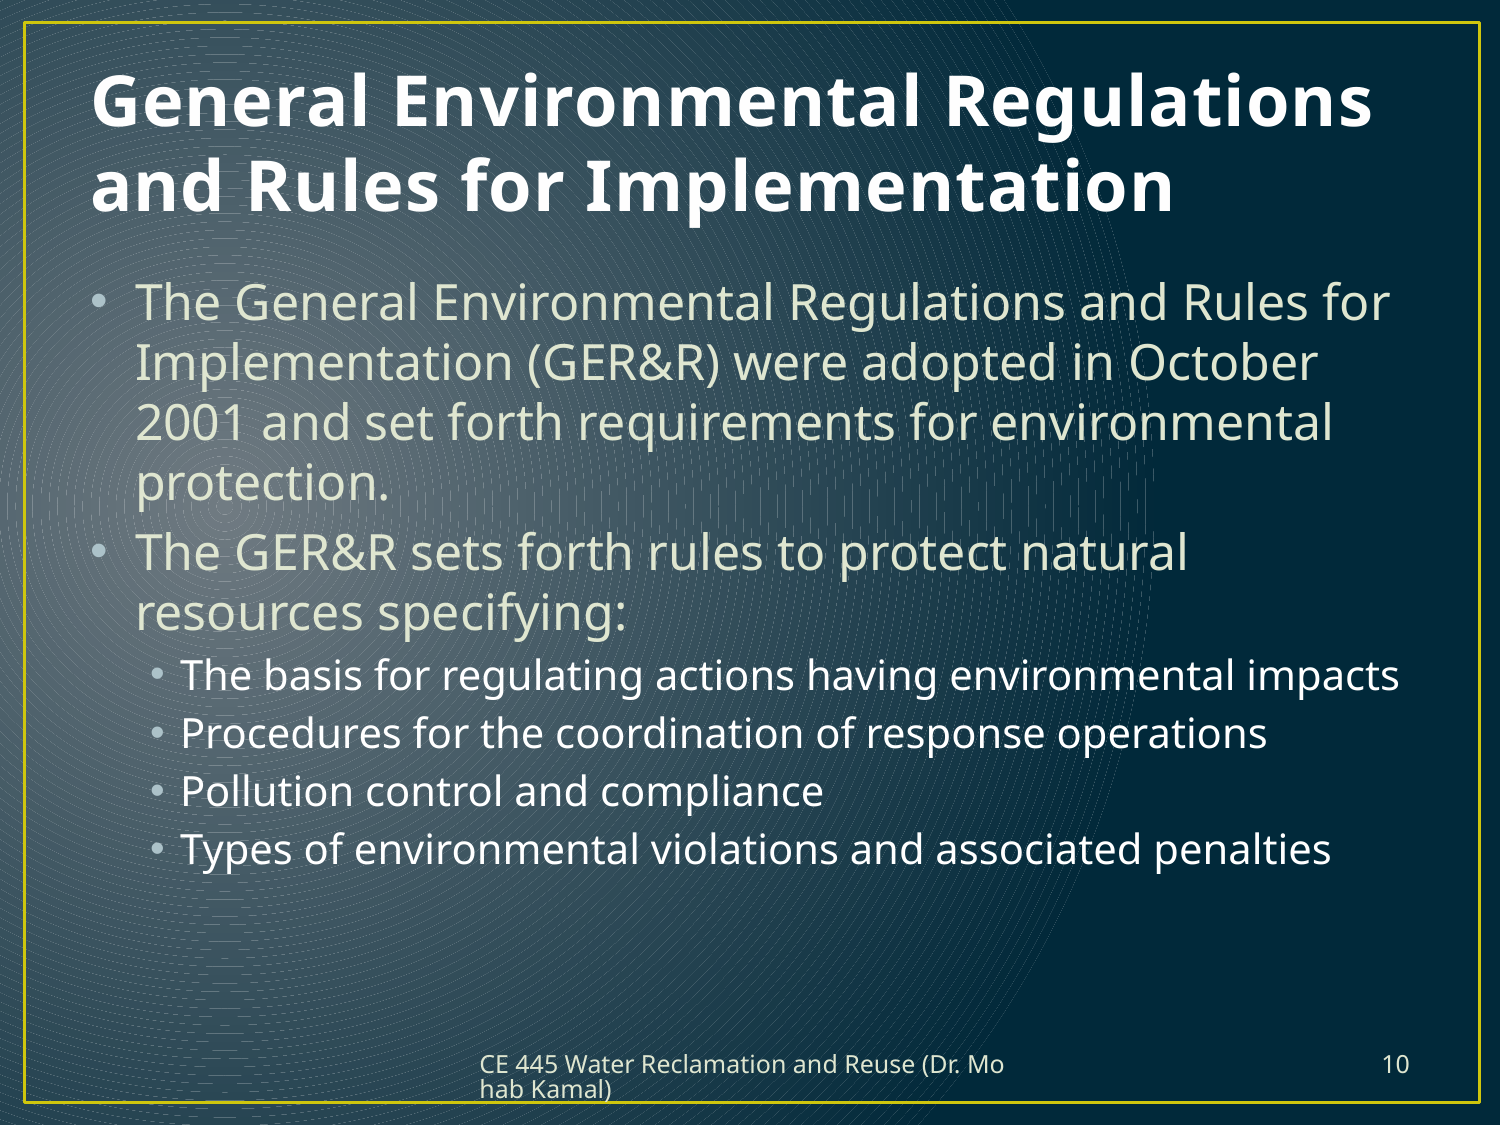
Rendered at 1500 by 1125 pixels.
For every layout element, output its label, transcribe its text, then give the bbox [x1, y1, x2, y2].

title General Environmental Regulations and Rules for Implementation [75, 45, 1425, 233]
list The General Environmental Regulations and Rules for Implementation (GER&R) were adopted in October 2001 and set forth requirements for environmental protection. The GER&R sets forth rules to protect natural resources specifying: The basis for regulating actions having environmental impacts Procedures for the coordination of response operations Pollution control and compliance Types of environmental violations and associated penalties [75, 262, 1425, 1005]
footer CE 445 Water Reclamation and Reuse (Dr. Mohab Kamal) [464, 1035, 1036, 1096]
slide_number 10 [1074, 1035, 1425, 1096]
